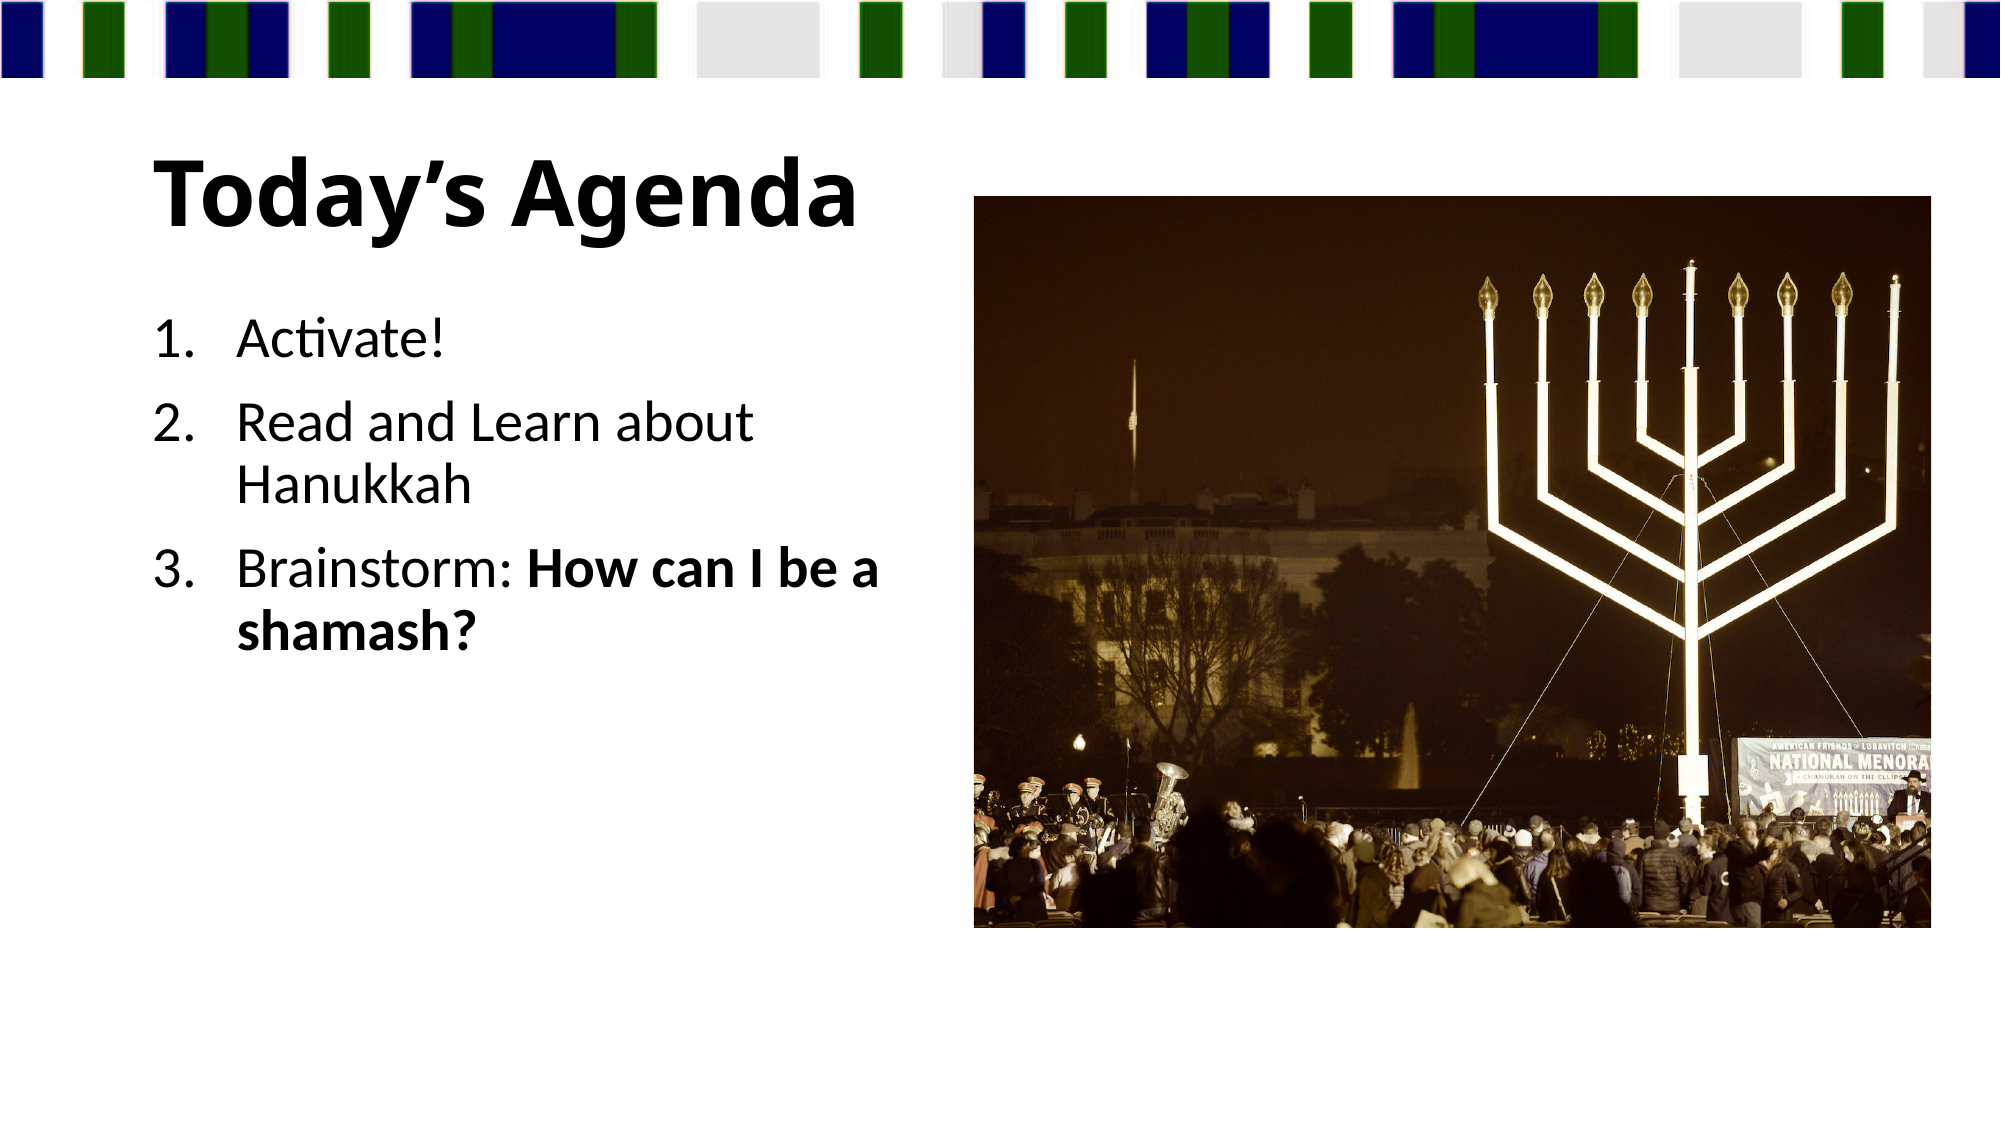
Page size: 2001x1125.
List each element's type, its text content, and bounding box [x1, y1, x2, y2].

picture [973, 196, 1932, 928]
title Today’s Agenda [137, 88, 1863, 306]
picture [0, 0, 2000, 78]
list Activate! Read and Learn about Hanukkah Brainstorm: How can I be a shamash? [137, 299, 940, 1014]
